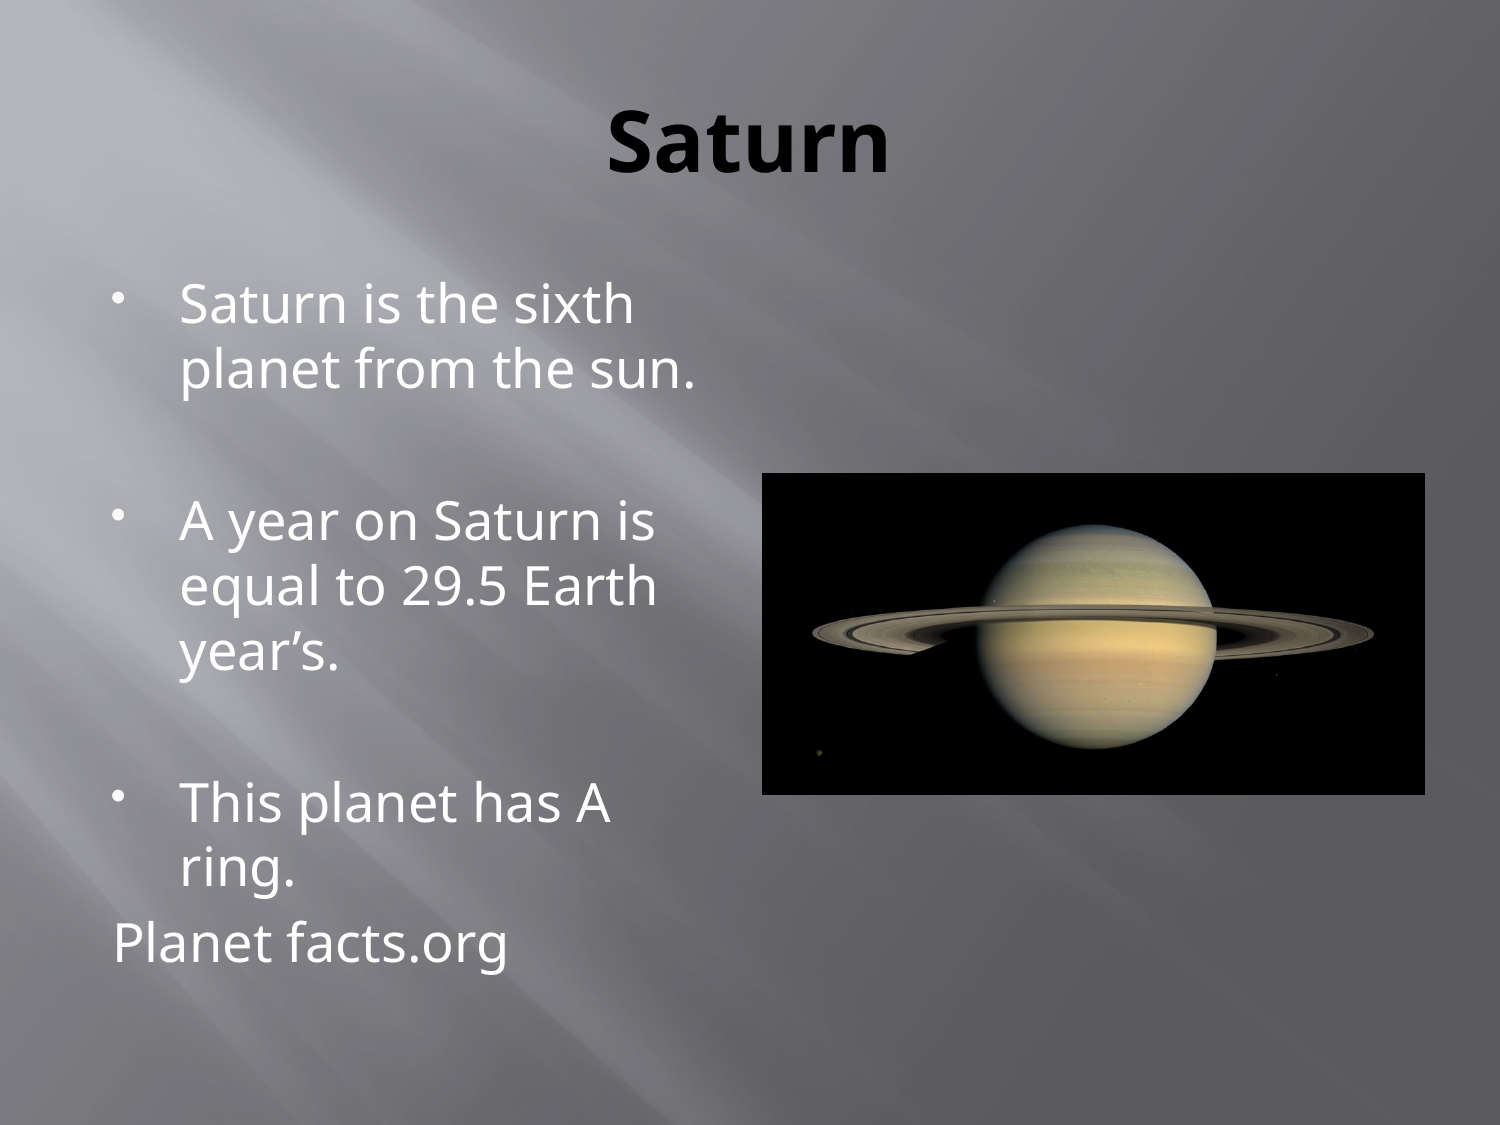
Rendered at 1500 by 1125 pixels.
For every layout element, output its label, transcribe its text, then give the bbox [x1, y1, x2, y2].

list Saturn is the sixth planet from the sun. A year on Saturn is equal to 29.5 Earth year’s. This planet has A ring. Planet facts.org [75, 262, 738, 1005]
title Saturn [75, 45, 1425, 233]
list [762, 473, 1426, 795]
